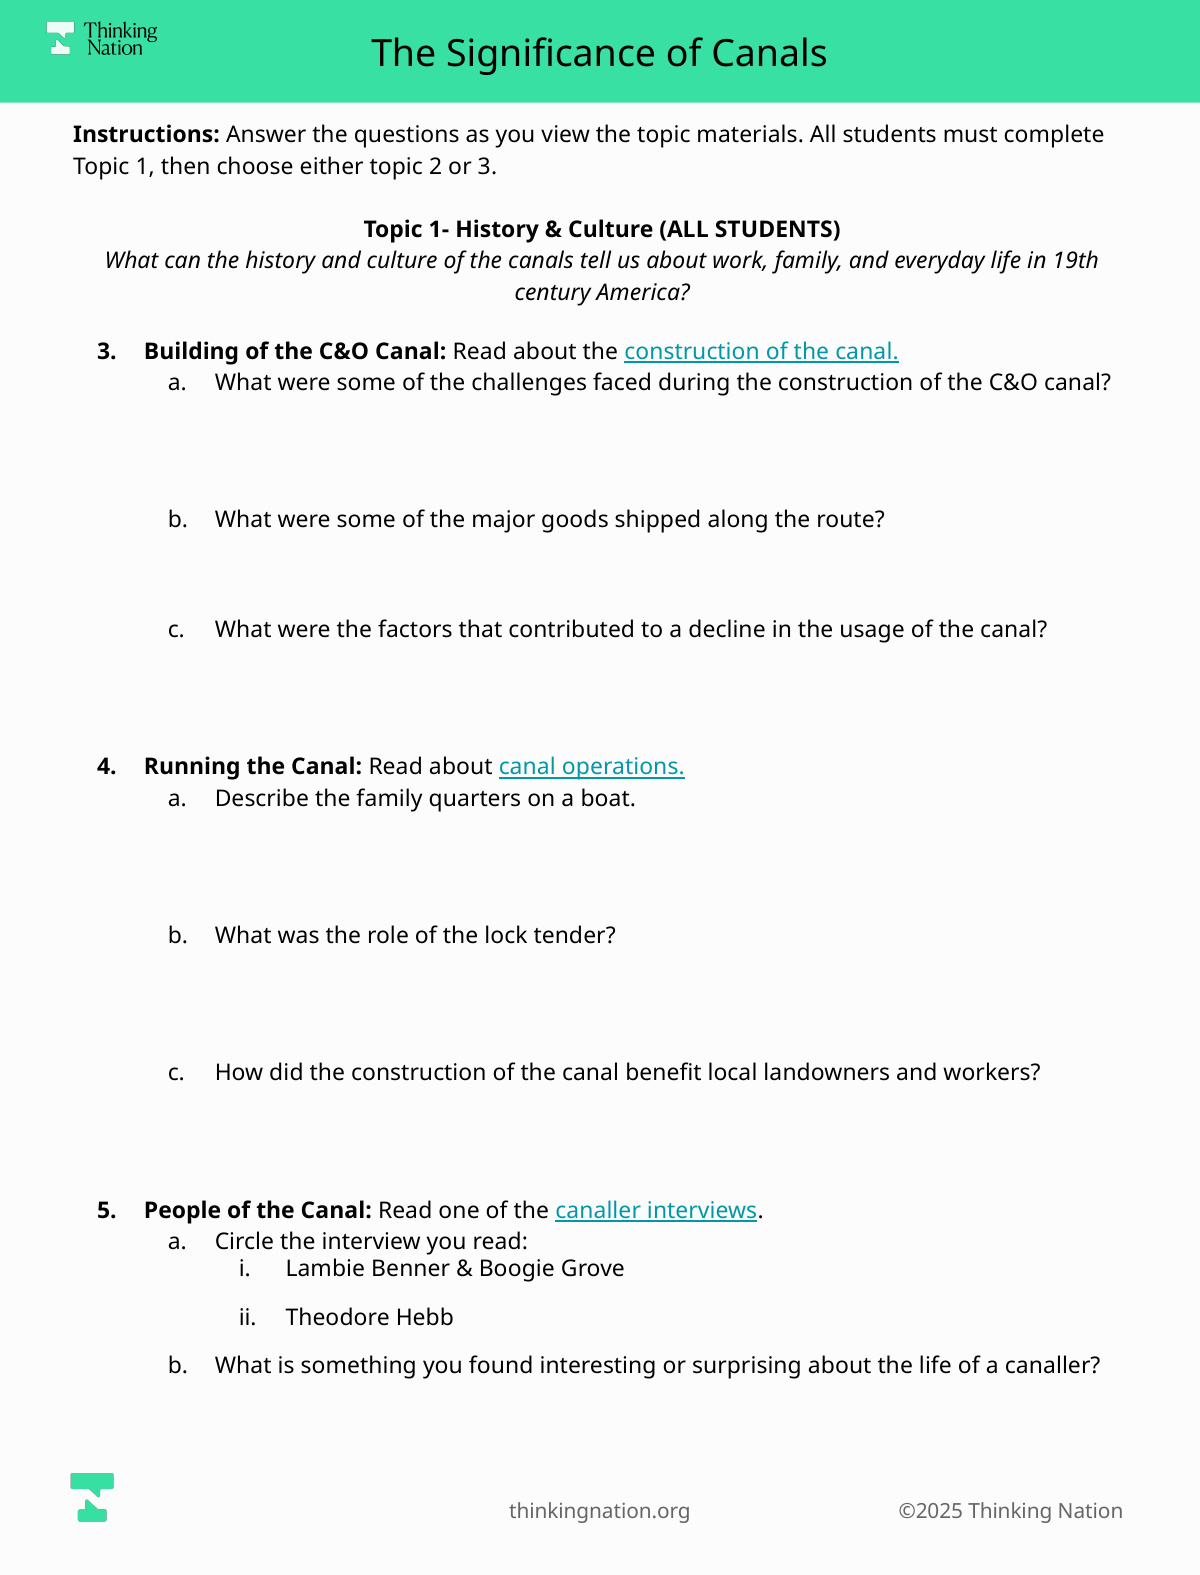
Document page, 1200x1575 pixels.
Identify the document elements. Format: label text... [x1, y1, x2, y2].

text_box thinkingnation.org [457, 1483, 742, 1532]
text_box The Significance of Canals [0, 0, 1200, 103]
picture [58, 1463, 126, 1531]
text_box Instructions: Answer the questions as you view the topic materials. All students must complete Topic 1, then choose either topic 2 or 3. Topic 1- History & Culture (ALL STUDENTS) What can the history and culture of the canals tell us about work, family, and everyday life in 19th century America? Building of the C&O Canal: Read about the construction of the canal. What were some of the challenges faced during the construction of the C&O canal? What were some of the major goods shipped along the route? What were the factors that contributed to a decline in the usage of the canal? Running the Canal: Read about canal operations. Describe the family quarters on a boat. What was the role of the lock tender? How did the construction of the canal benefit local landowners and workers? People of the Canal: Read one of the canaller interviews. Circle the interview you read: Lambie Benner & Boogie Grove Theodore Hebb What is something you found interesting or surprising about the life of a canaller? [58, 101, 1146, 1420]
picture [34, 11, 162, 65]
text_box ©2025 Thinking Nation [854, 1483, 1139, 1532]
